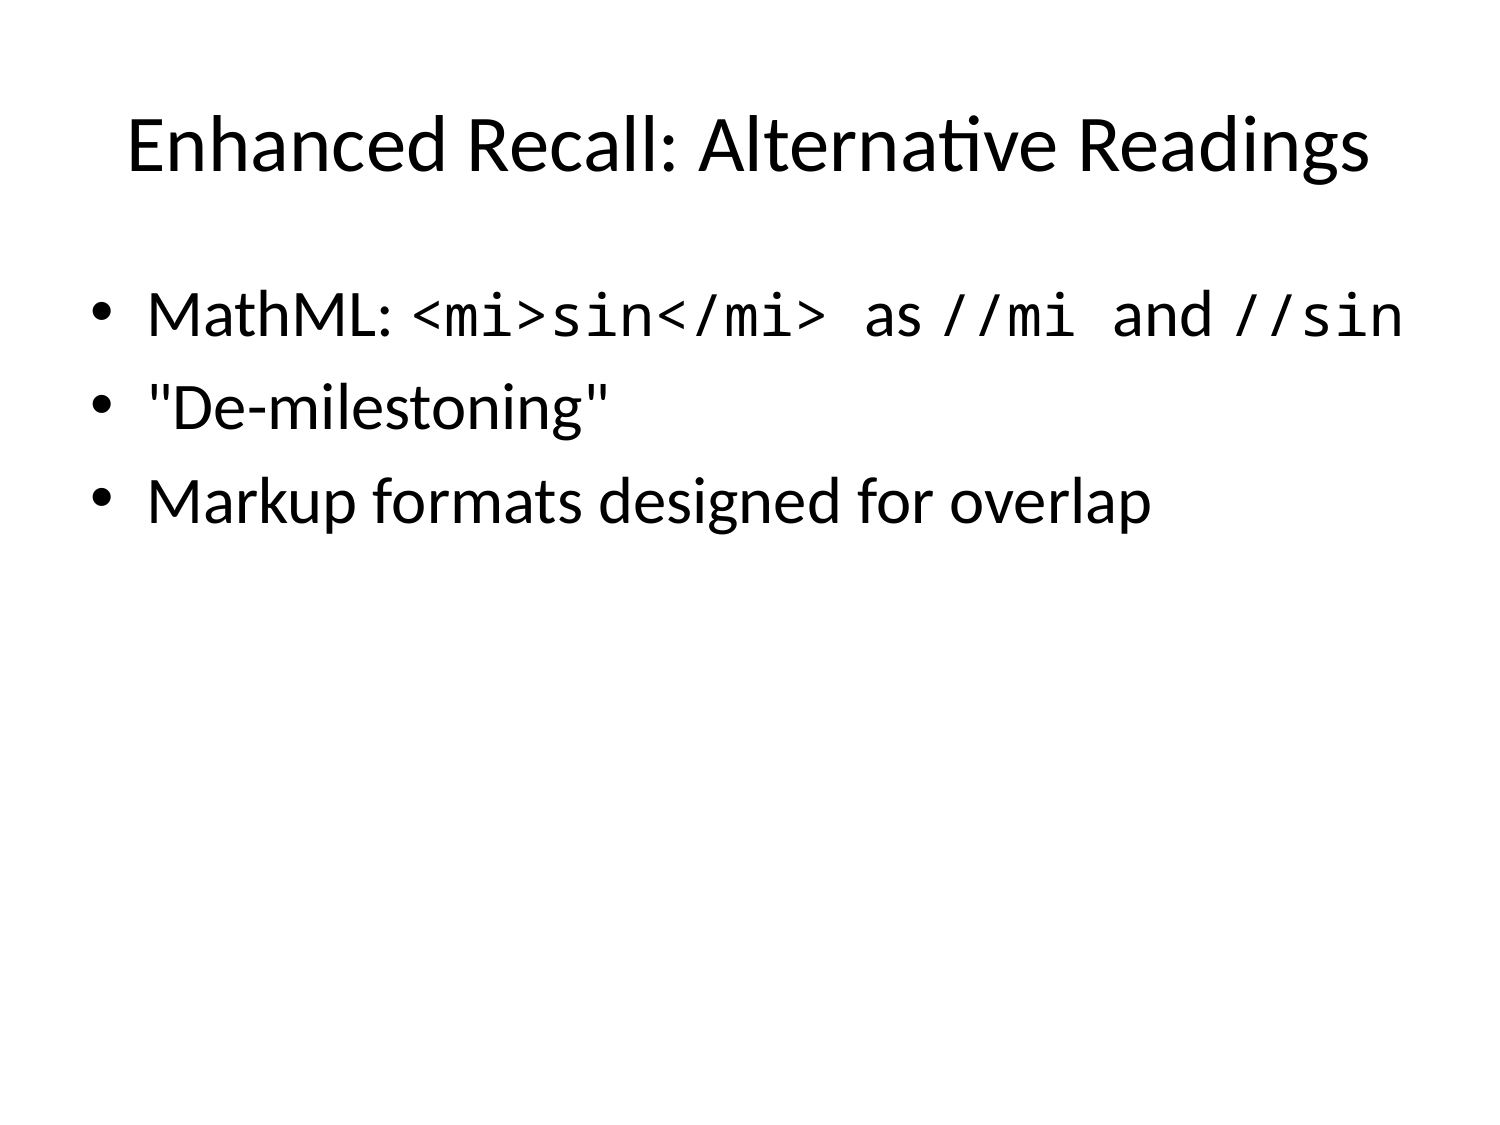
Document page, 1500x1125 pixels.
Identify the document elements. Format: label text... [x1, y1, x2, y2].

title Enhanced Recall: Alternative Readings [75, 45, 1425, 233]
list MathML: <mi>sin</mi> as //mi and //sin "De-milestoning" Markup formats designed for overlap [75, 262, 1425, 1005]
